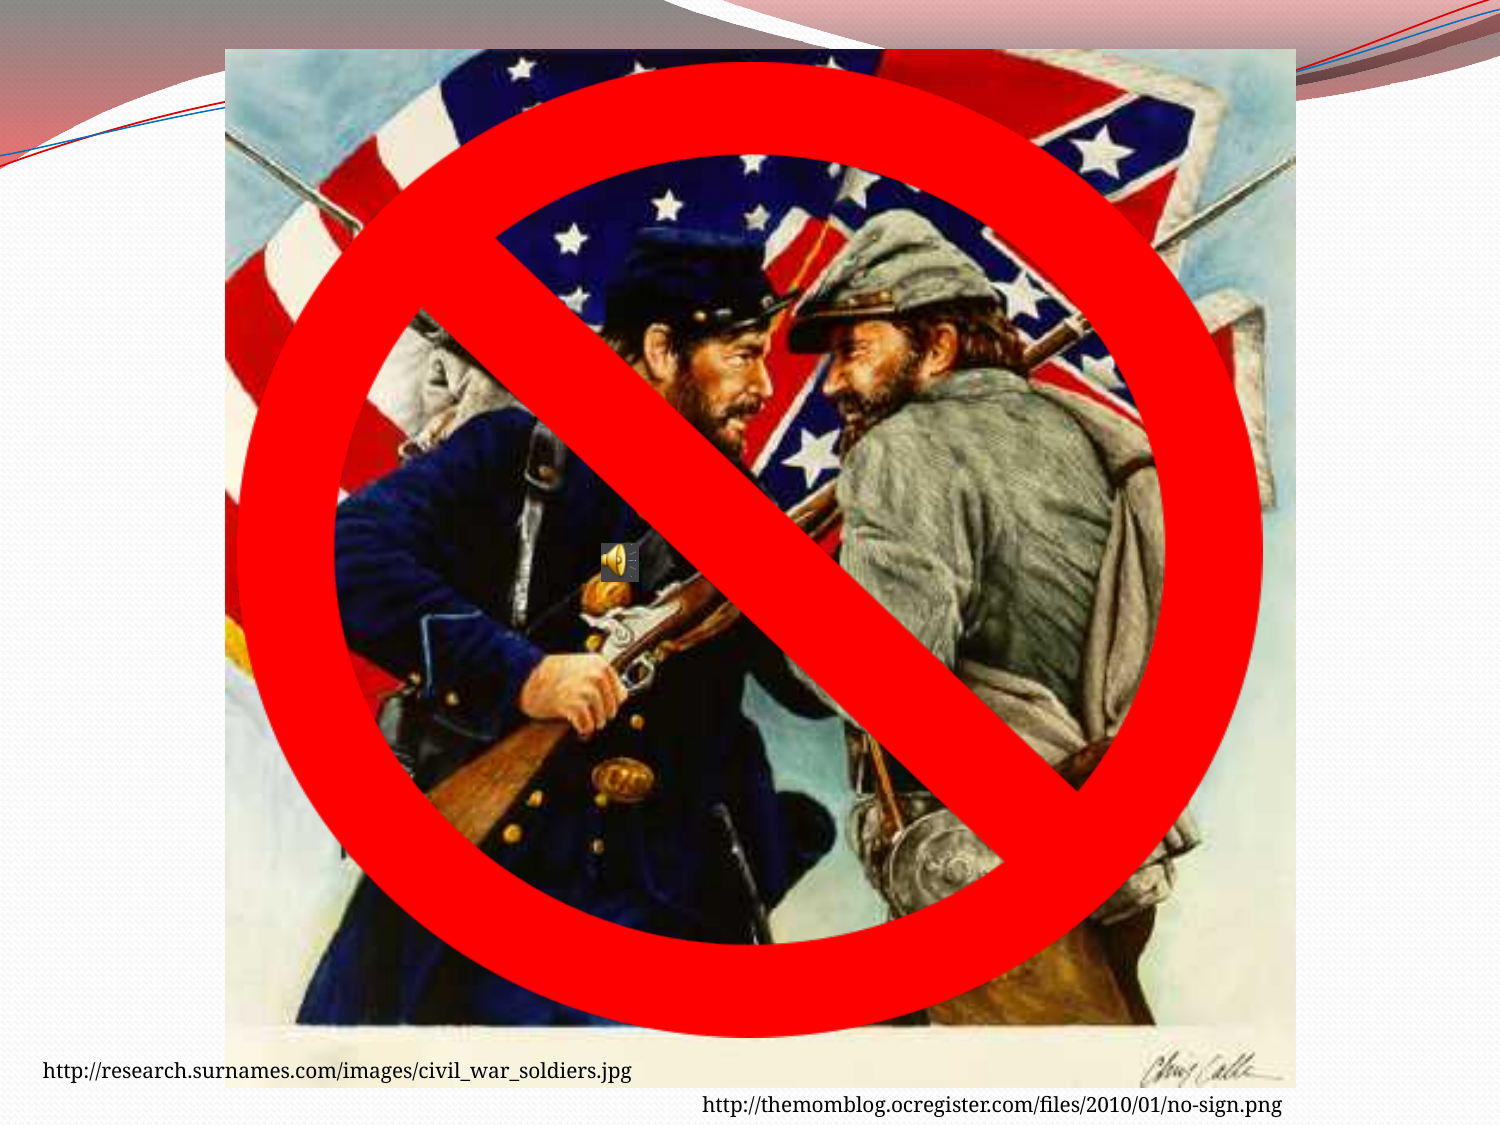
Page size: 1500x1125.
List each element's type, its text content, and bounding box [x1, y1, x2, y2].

text_box http://themomblog.ocregister.com/files/2010/01/no-sign.png [687, 1084, 1438, 1125]
text_box http://research.surnames.com/images/civil_war_soldiers.jpg [0, 1050, 218, 1090]
picture [224, 49, 1297, 1088]
